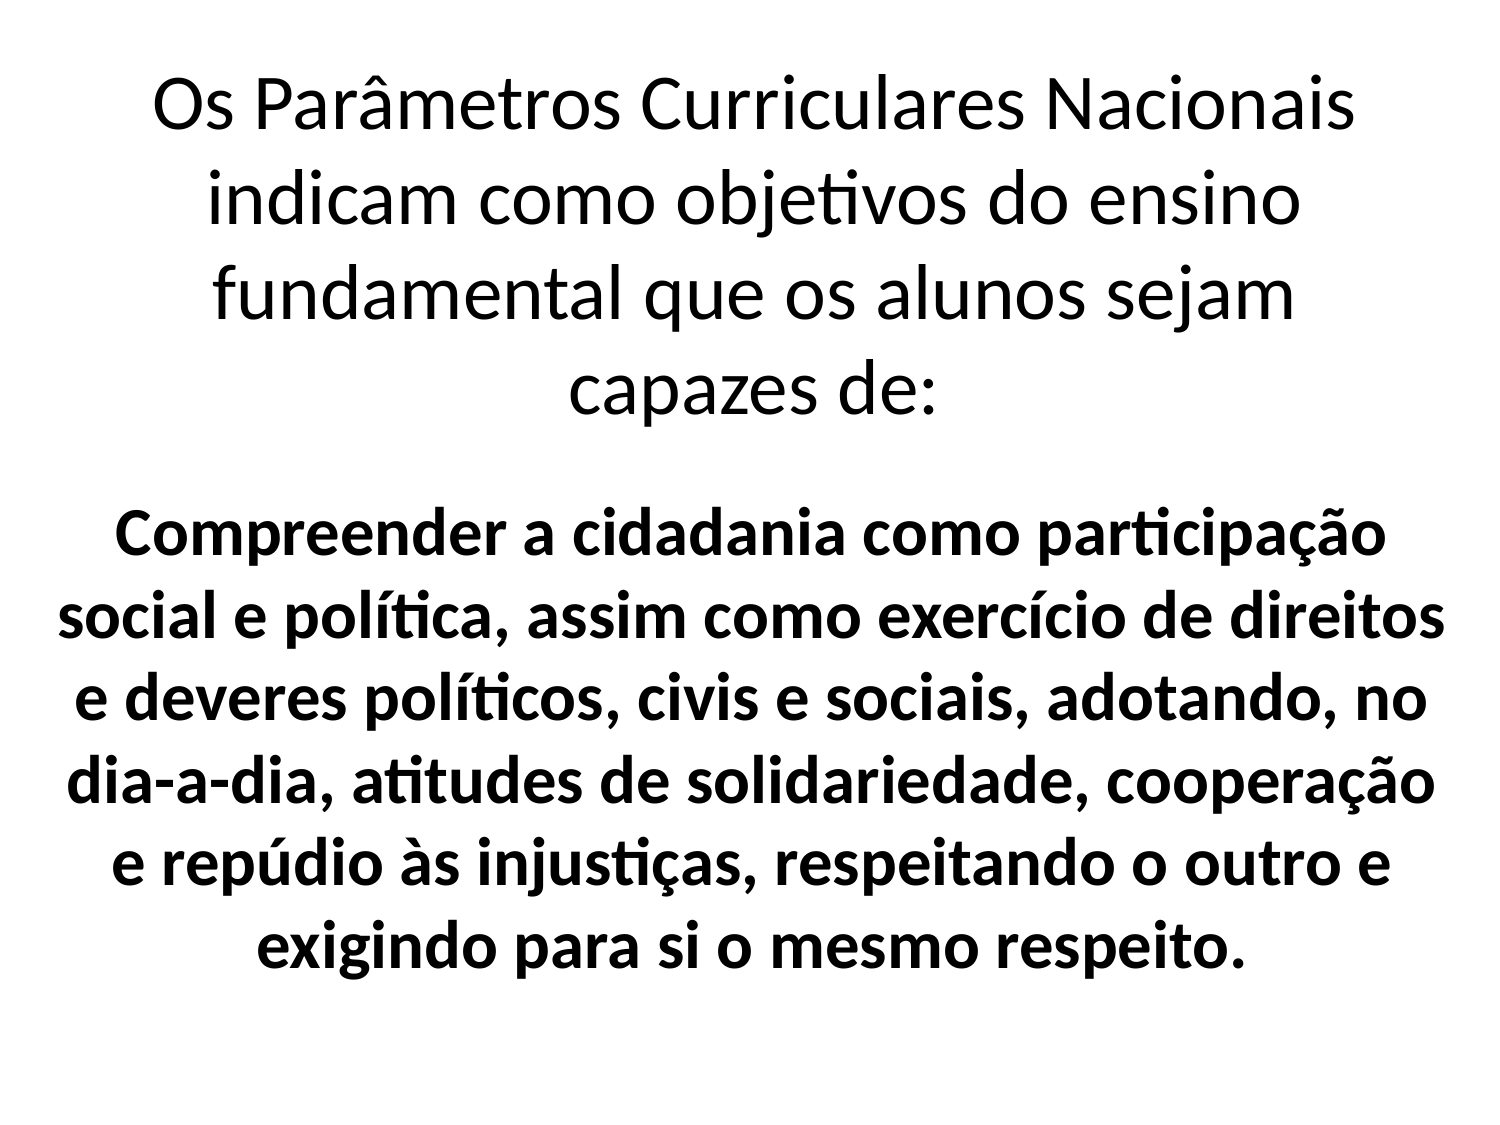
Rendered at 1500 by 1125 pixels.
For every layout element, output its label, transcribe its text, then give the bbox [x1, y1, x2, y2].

text_box Compreender a cidadania como participação social e política, assim como exercício de direitos e deveres políticos, civis e sociais, adotando, no dia-a-dia, atitudes de solidariedade, cooperação e repúdio às injustiças, respeitando o outro e exigindo para si o mesmo respeito. [35, 479, 1471, 990]
list Os Parâmetros Curriculares Nacionais indicam como objetivos do ensino fundamental que os alunos sejam capazes de: [29, 42, 1424, 457]
